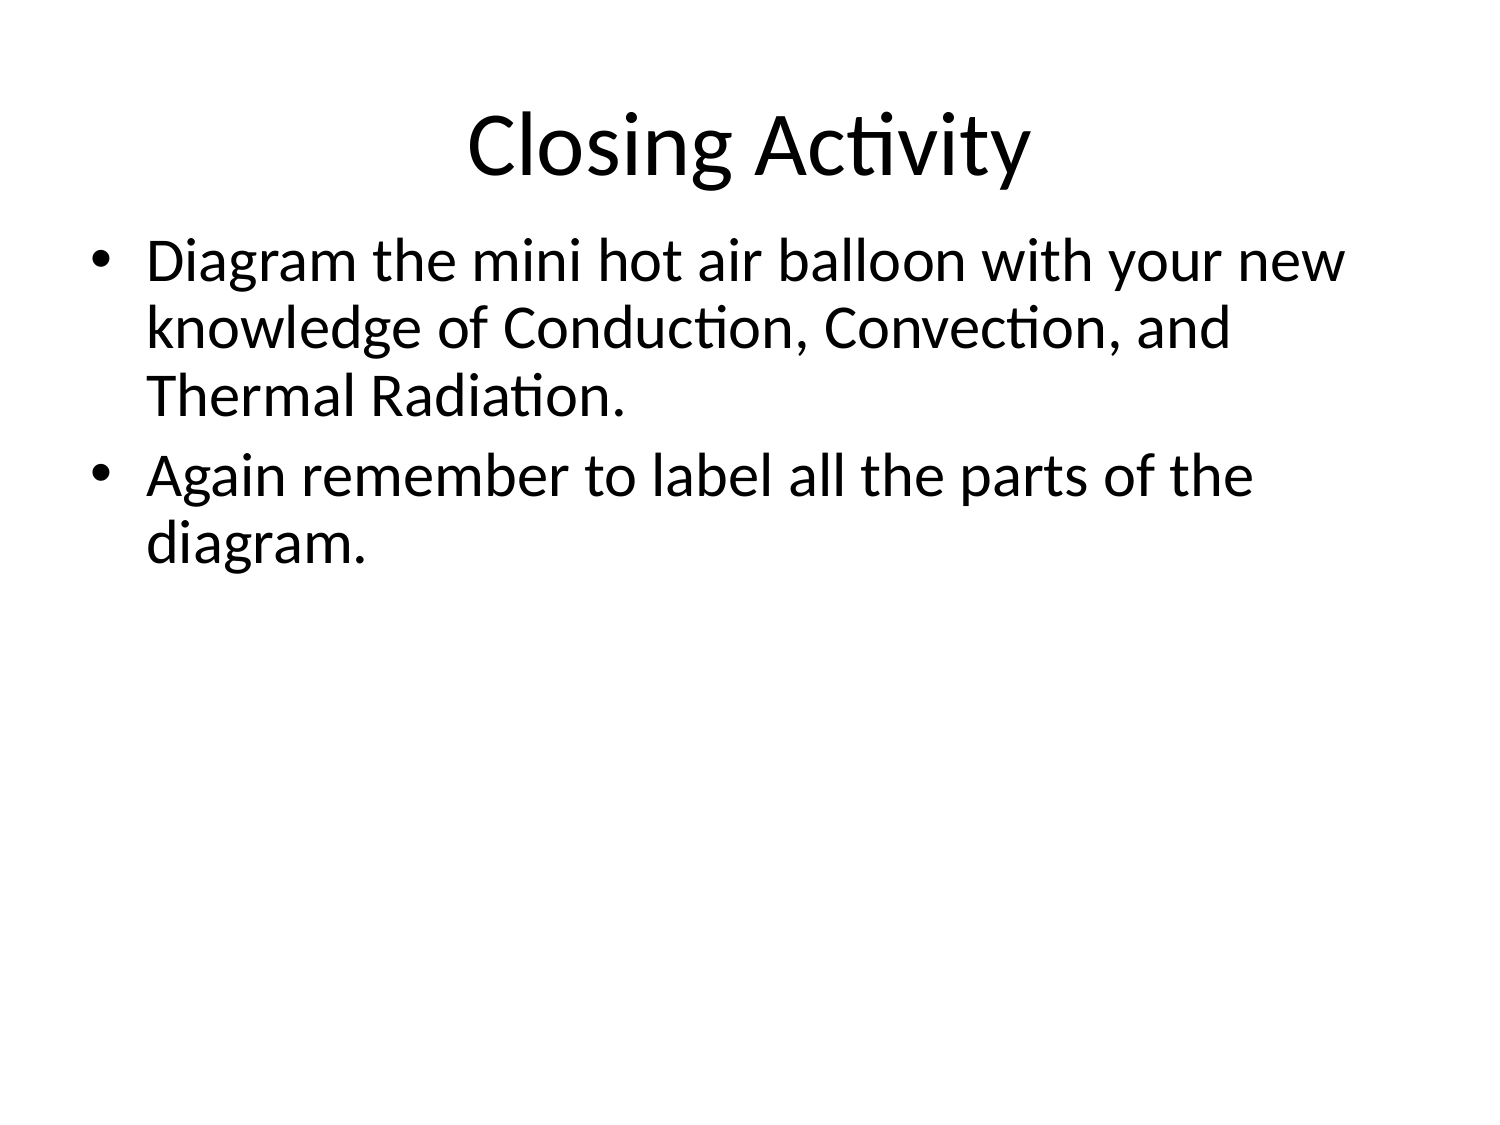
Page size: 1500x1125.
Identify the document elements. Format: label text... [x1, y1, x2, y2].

list Diagram the mini hot air balloon with your new knowledge of Conduction, Convection, and Thermal Radiation. Again remember to label all the parts of the diagram. [74, 219, 1426, 1063]
title Closing Activity [74, 44, 1426, 219]
